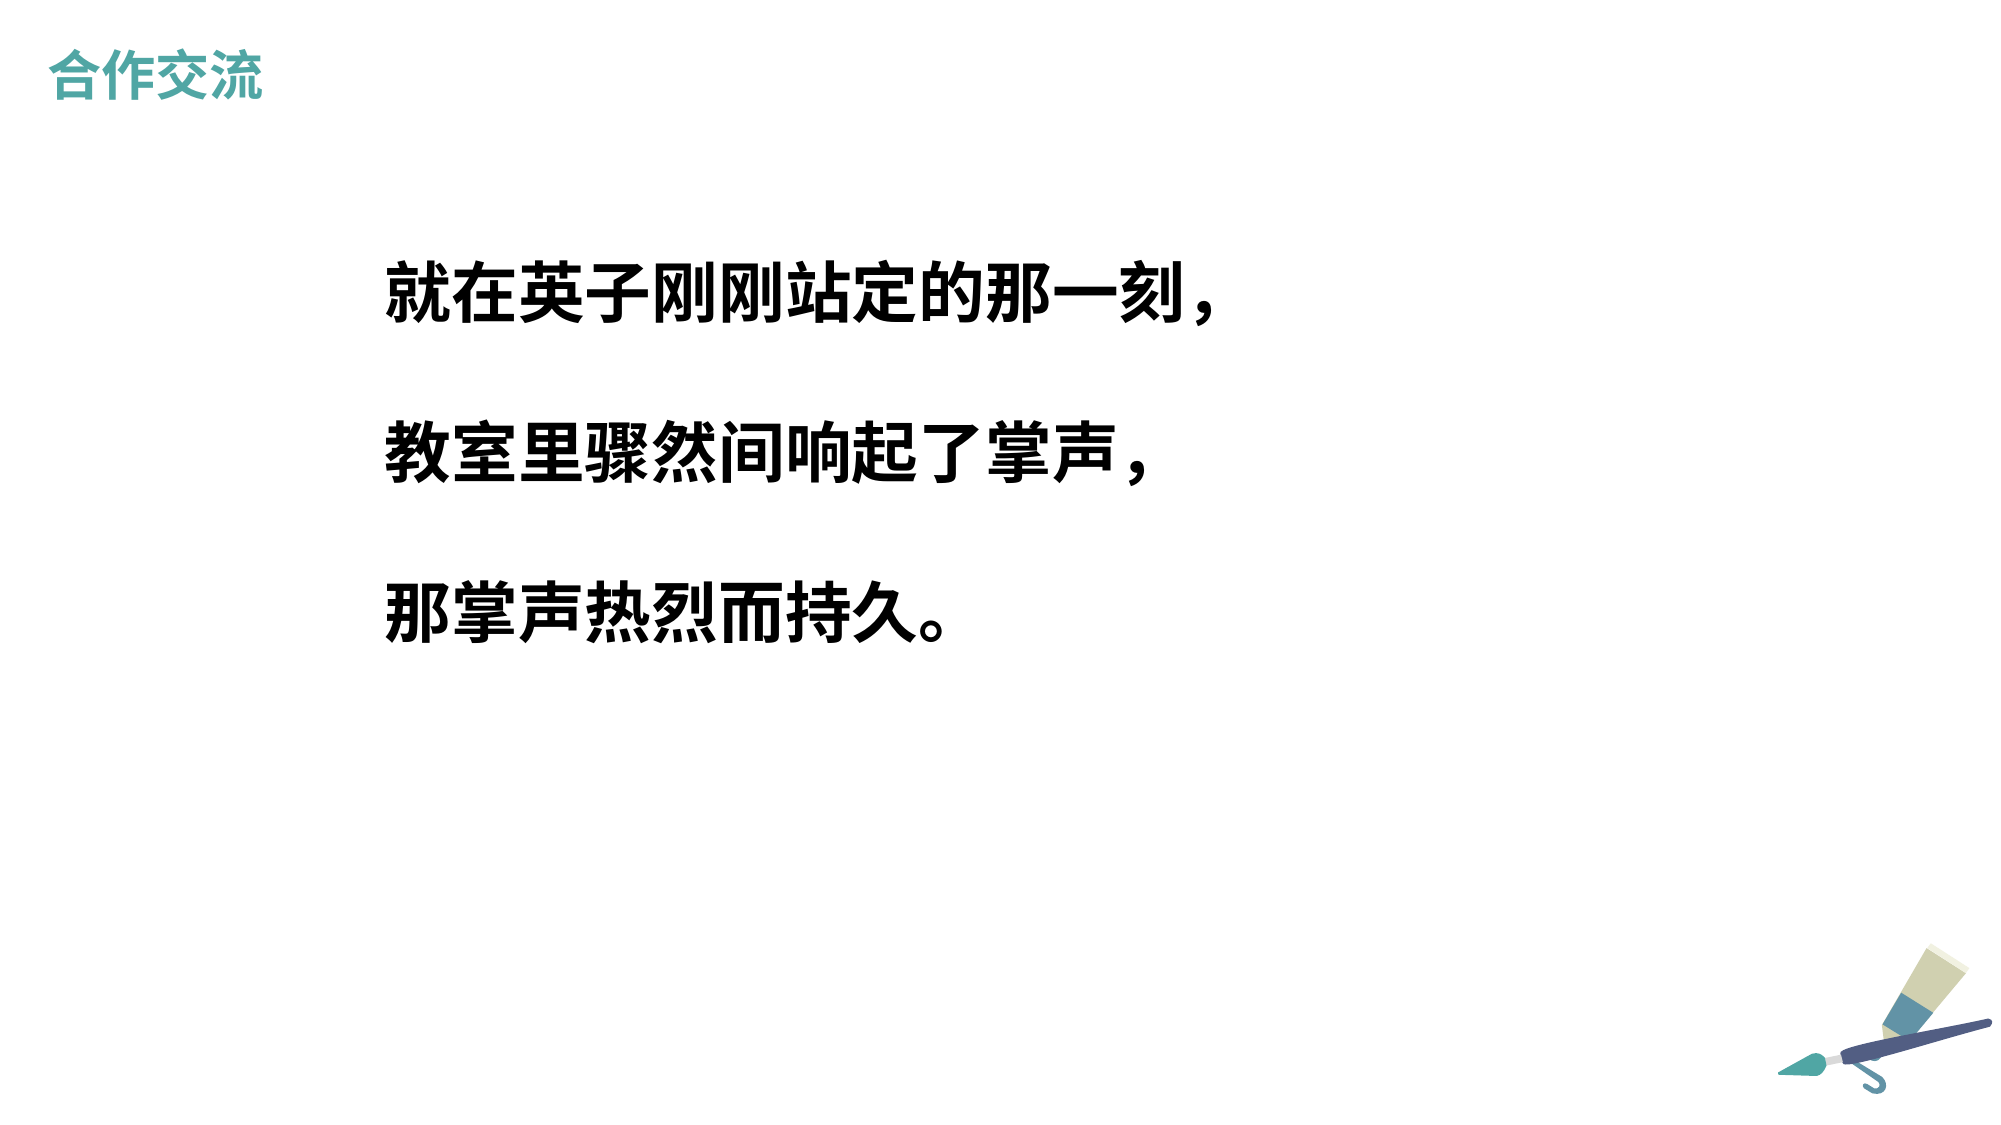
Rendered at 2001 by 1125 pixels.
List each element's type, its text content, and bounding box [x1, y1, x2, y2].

text_box 合作交流 [32, 33, 347, 114]
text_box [1811, 945, 1974, 1125]
text_box 就在英子刚刚站定的那一刻， 教室里骤然间响起了掌声， 那掌声热烈而持久。 [370, 243, 2000, 658]
